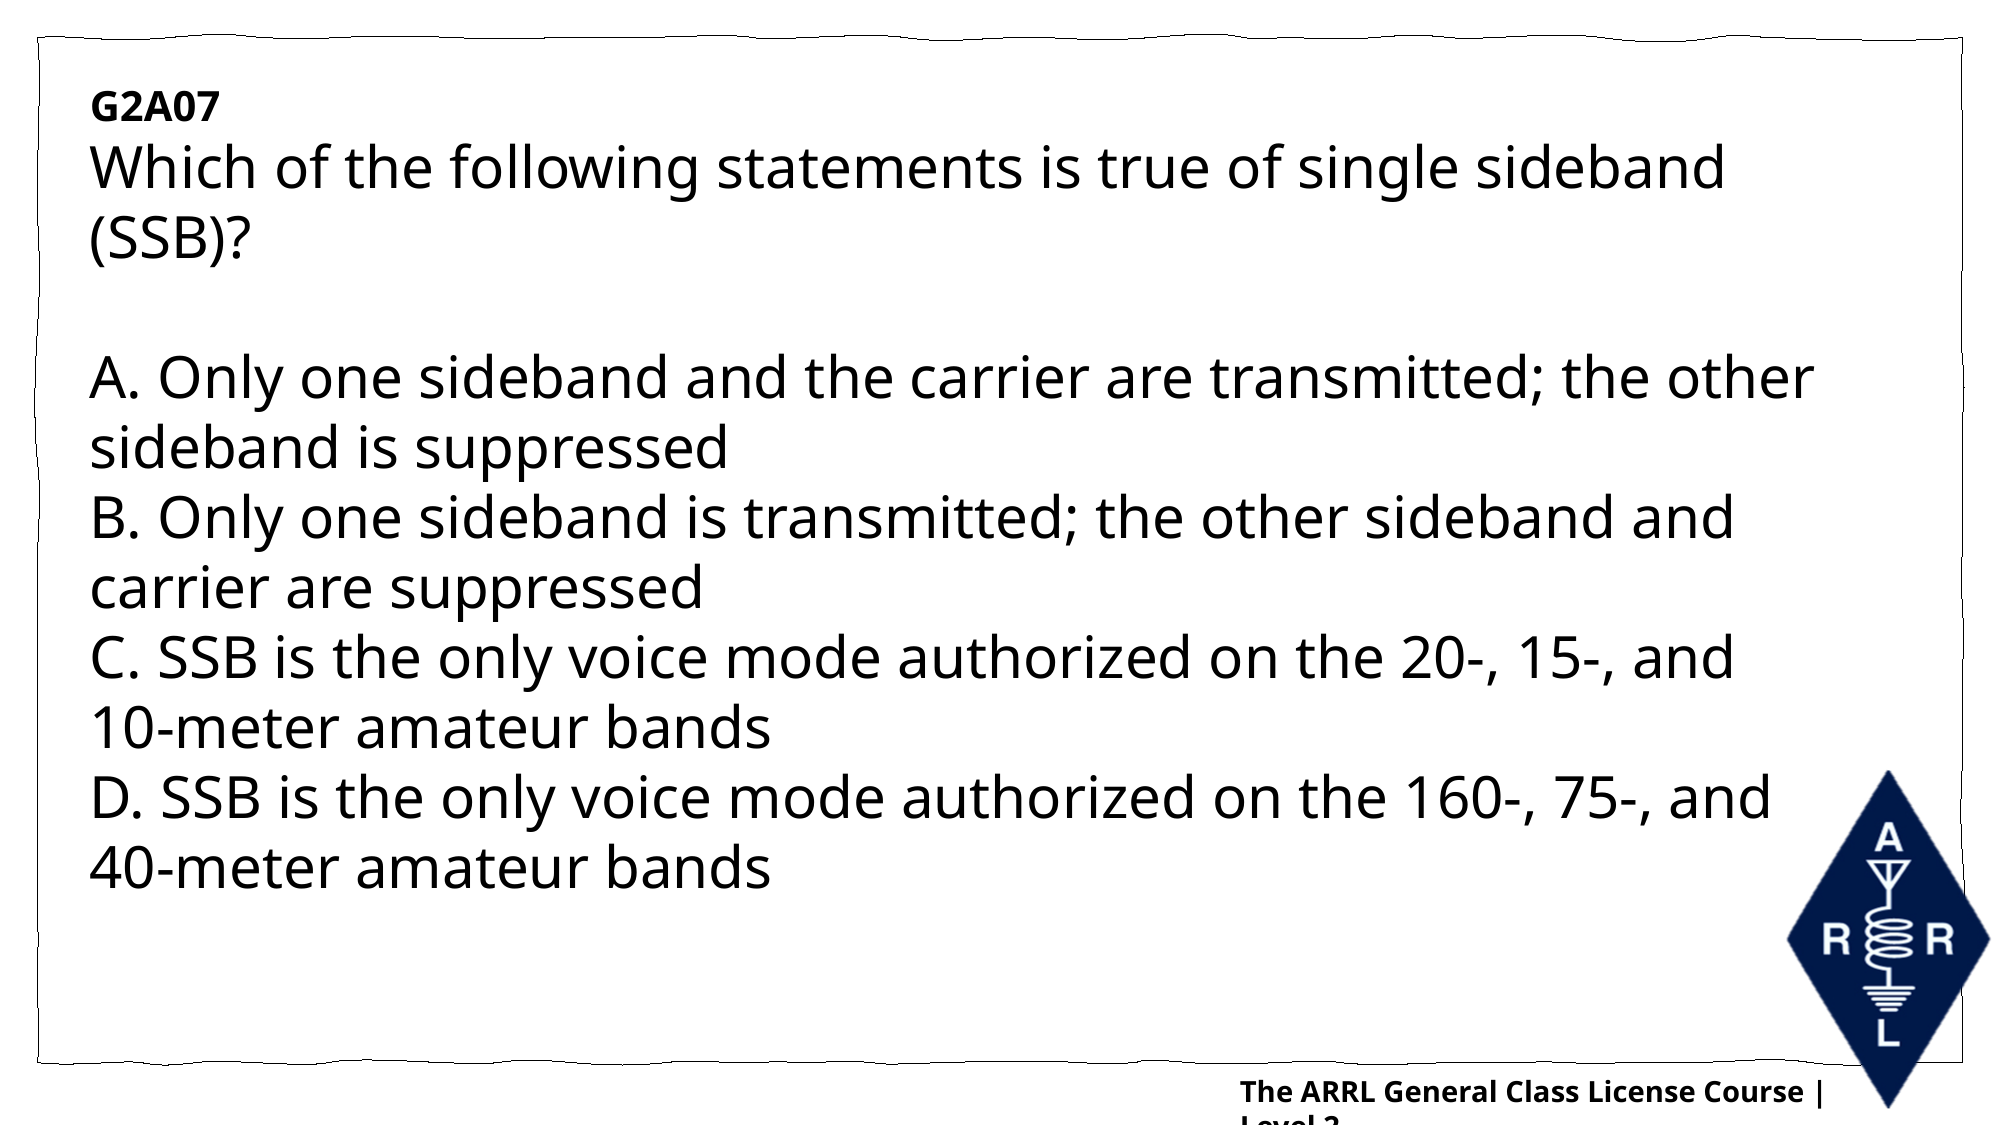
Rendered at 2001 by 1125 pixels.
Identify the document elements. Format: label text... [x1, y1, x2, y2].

text_box G2A07 Which of the following statements is true of single sideband (SSB)? A. Only one sideband and the carrier are transmitted; the other sideband is suppressed B. Only one sideband is transmitted; the other sideband and carrier are suppressed C. SSB is the only voice mode authorized on the 20-, 15-, and 10-meter amateur bands D. SSB is the only voice mode authorized on the 160-, 75-, and 40-meter amateur bands [75, 72, 1850, 908]
picture [1773, 752, 1999, 1125]
